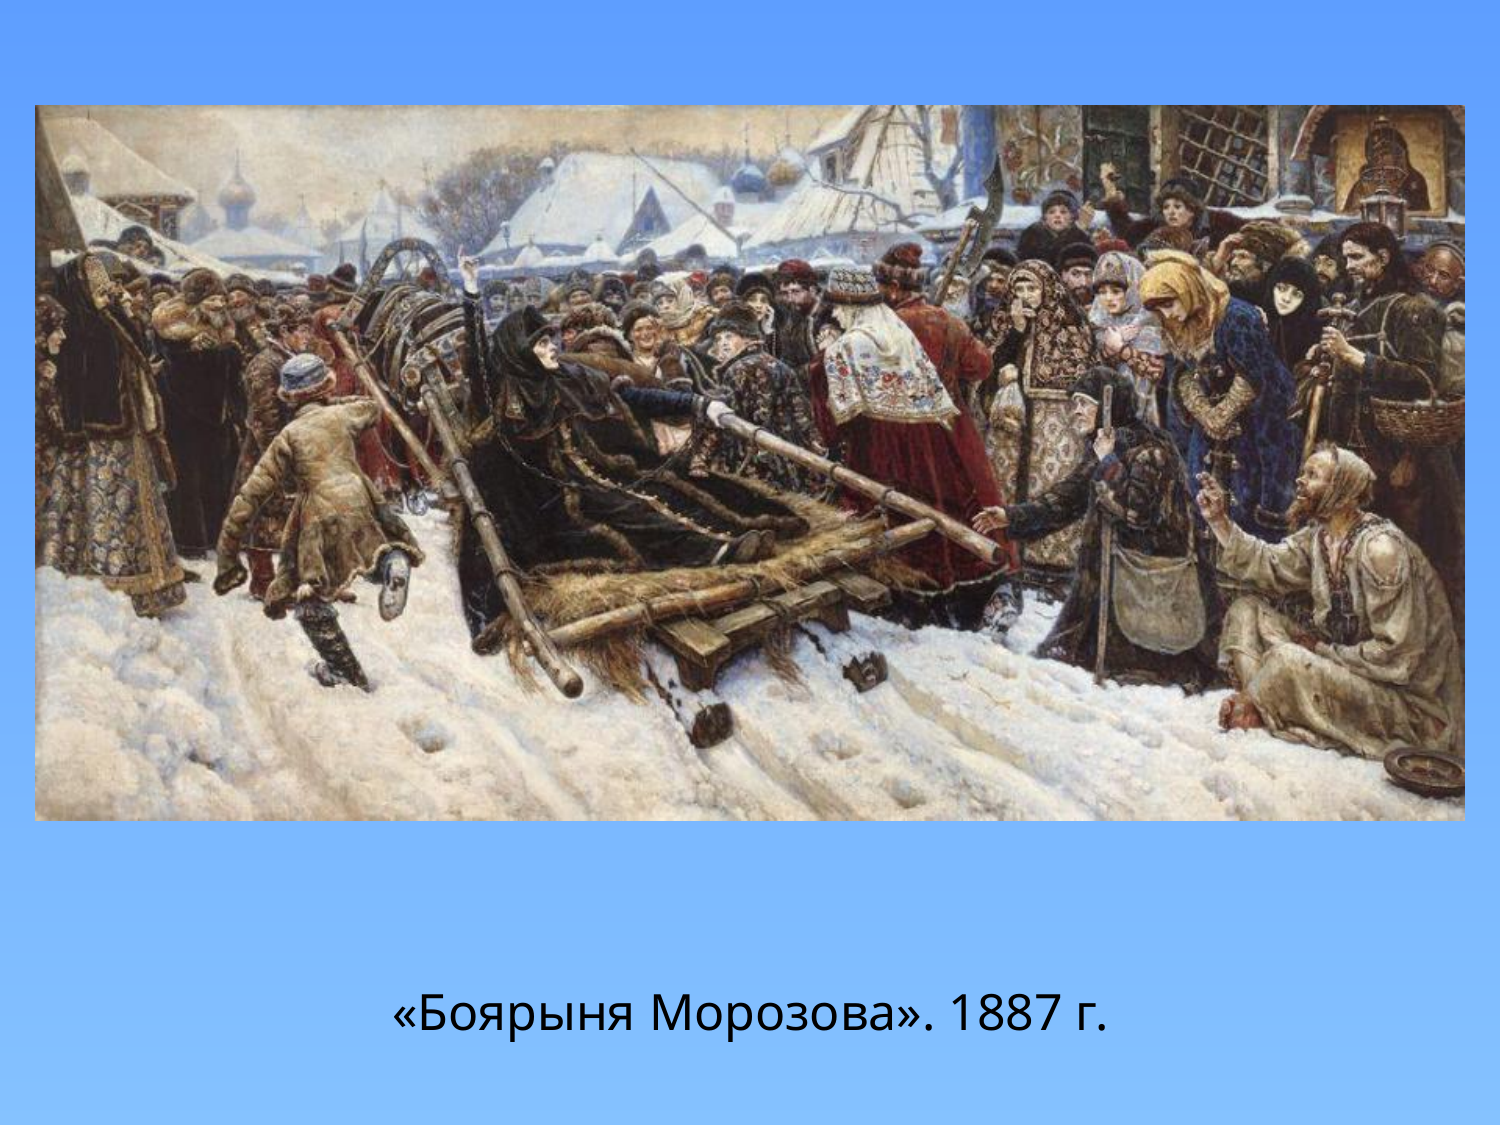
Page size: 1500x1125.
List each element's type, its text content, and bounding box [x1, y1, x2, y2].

text_box «Боярыня Морозова». 1887 г. [81, 972, 1432, 1076]
picture [34, 105, 1466, 821]
